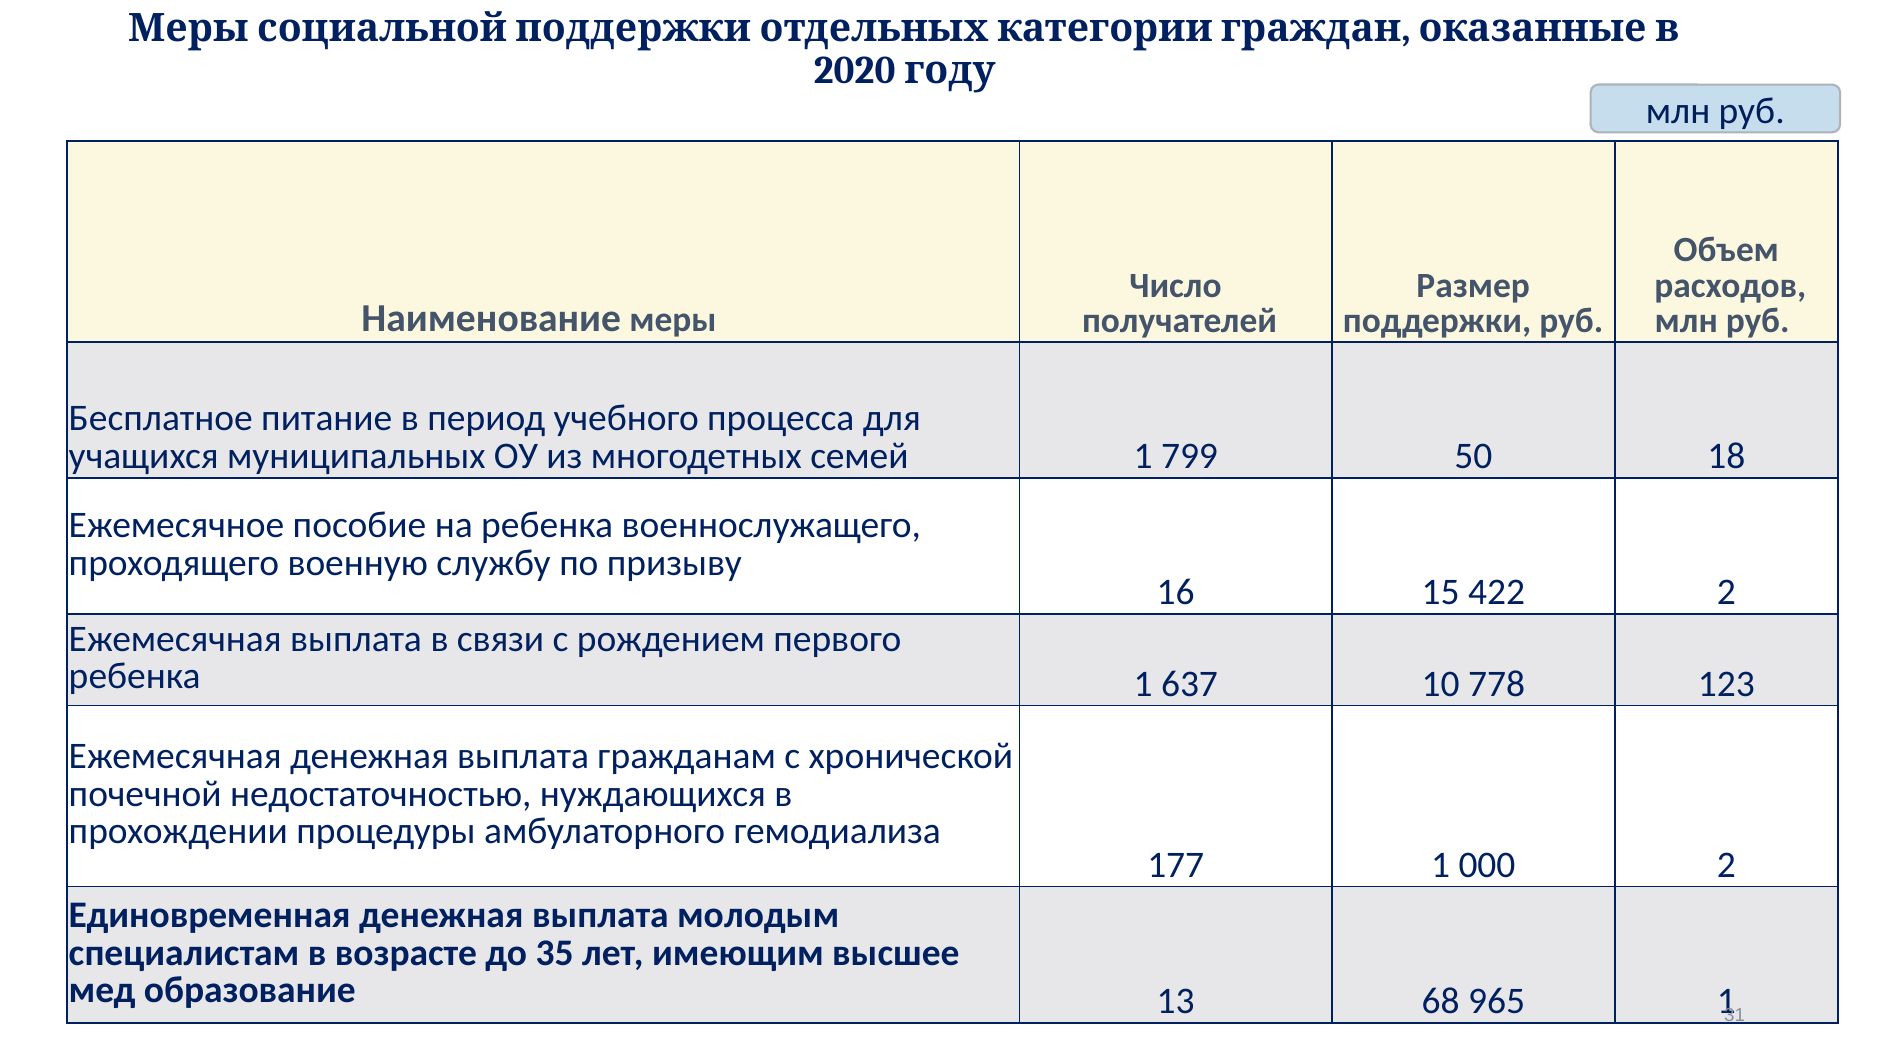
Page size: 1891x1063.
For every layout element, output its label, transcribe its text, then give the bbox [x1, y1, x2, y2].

table_cell 13 [1020, 887, 1331, 1022]
table_cell 15 422 [1333, 479, 1614, 613]
table_cell 16 [1020, 479, 1331, 613]
table_cell Ежемесячная выплата в связи с рождением первого ребенка [68, 615, 1019, 705]
table_cell 2 [1616, 706, 1837, 886]
table_header Размер поддержки, руб. [1333, 142, 1614, 341]
table_cell 2 [1616, 479, 1837, 613]
table_cell 50 [1333, 343, 1614, 477]
table_header Наименование меры [68, 142, 1019, 341]
table_cell 1 637 [1020, 615, 1331, 705]
slide_number 31 [1334, 985, 1761, 1042]
table_cell 123 [1616, 615, 1837, 705]
table_cell 177 [1020, 706, 1331, 886]
table_header Объем расходов, млн руб. [1616, 142, 1837, 341]
table_cell 1 [1616, 887, 1837, 1022]
table_cell 68 965 [1333, 887, 1614, 1022]
table_cell Бесплатное питание в период учебного процесса для учащихся муниципальных ОУ из многодетных семей [68, 343, 1019, 477]
table_cell 1 799 [1020, 343, 1331, 477]
table_cell Ежемесячная денежная выплата гражданам с хронической почечной недостаточностью, нуждающихся в прохождении процедуры амбулаторного гемодиализа [68, 706, 1019, 886]
title Меры социальной поддержки отдельных категории граждан, оказанные в 2020 году [89, 0, 1720, 101]
table_cell Ежемесячное пособие на ребенка военнослужащего, проходящего военную службу по призыву [68, 479, 1019, 613]
table_cell Единовременная денежная выплата молодым специалистам в возрасте до 35 лет, имеющим высшее мед образование [68, 887, 1019, 1022]
table_cell 18 [1616, 343, 1837, 477]
table_cell 1 000 [1333, 706, 1614, 886]
table_cell 10 778 [1333, 615, 1614, 705]
text_box млн руб. [1589, 83, 1842, 134]
table_header Число получателей [1020, 142, 1331, 341]
